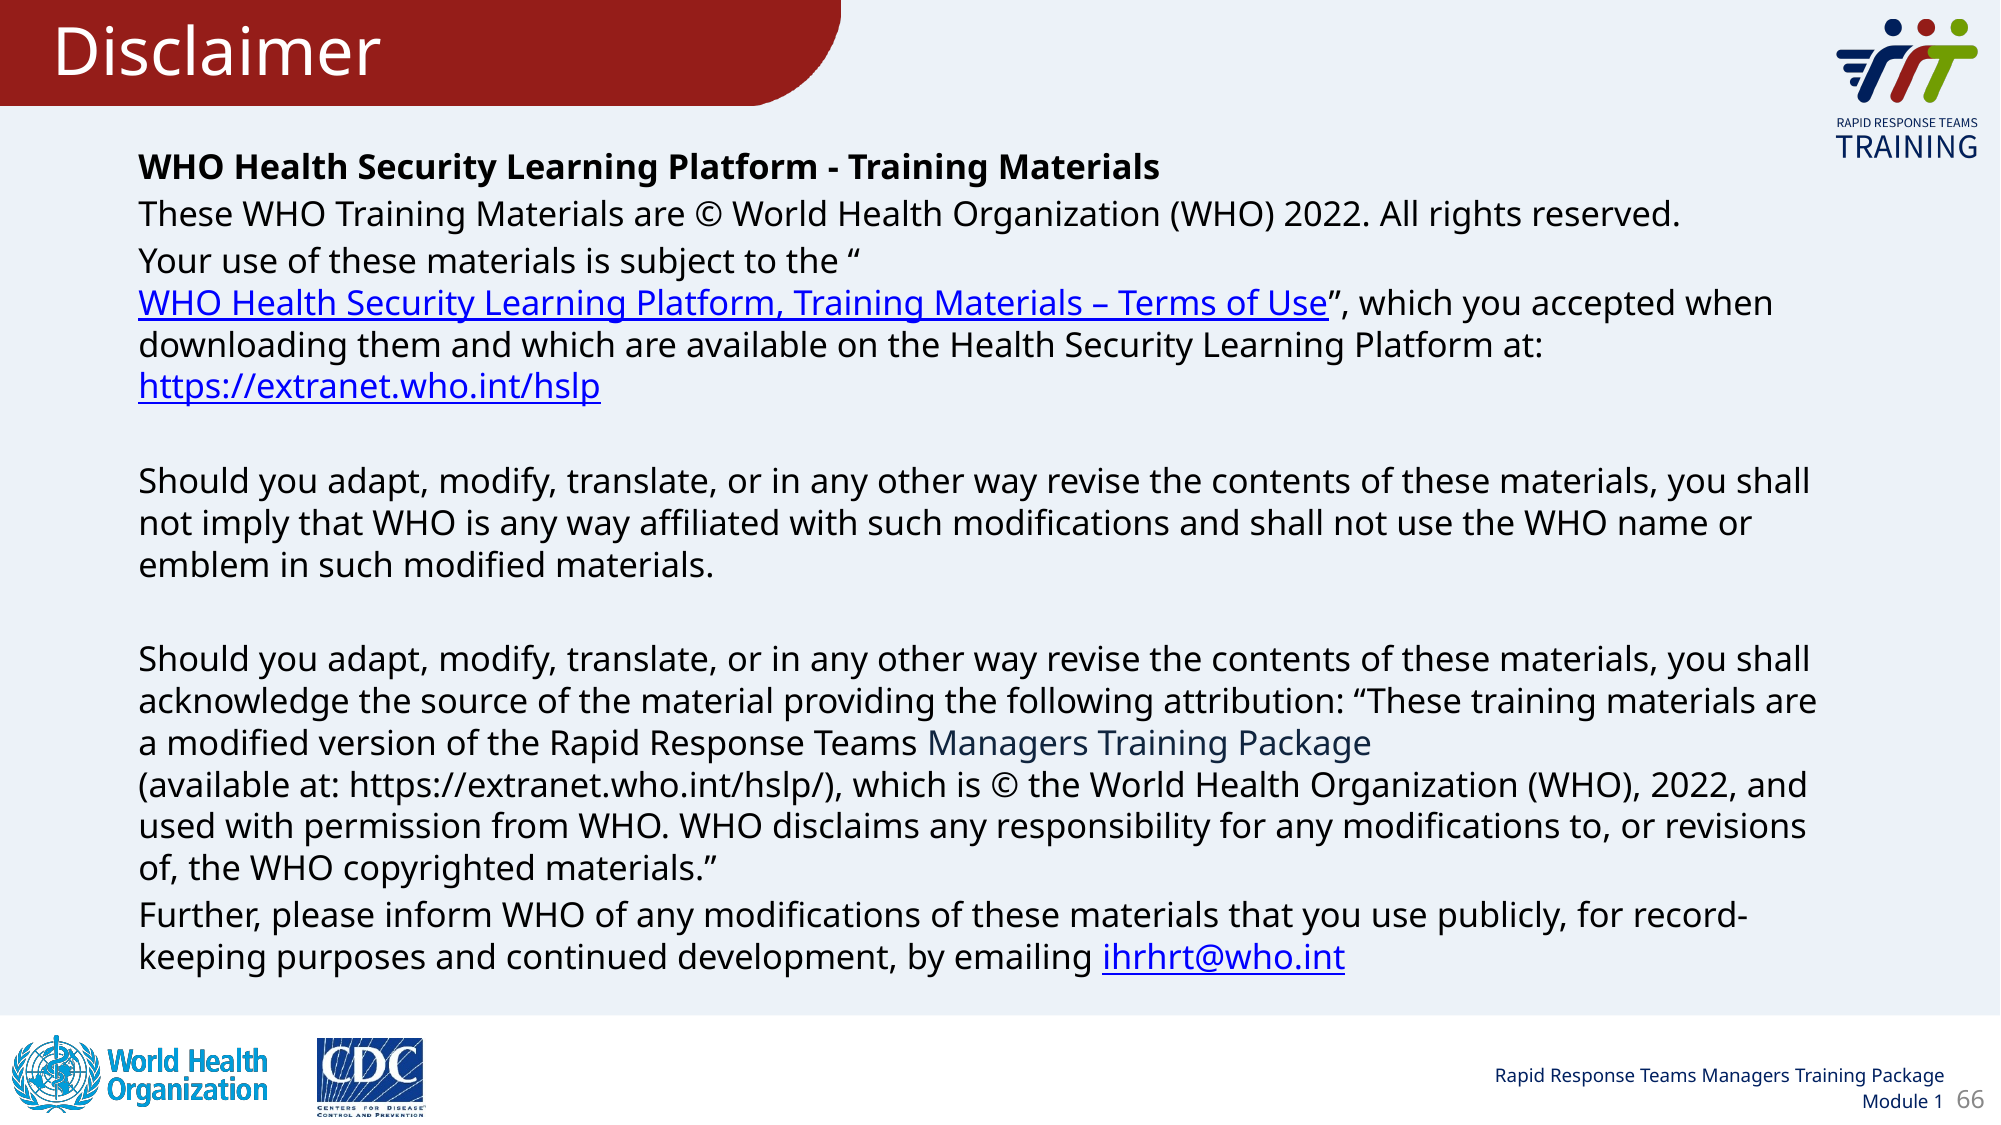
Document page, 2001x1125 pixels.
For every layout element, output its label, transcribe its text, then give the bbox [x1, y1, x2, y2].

text_box 66 [1557, 1075, 1993, 1121]
picture [36, 1088, 78, 1105]
picture [34, 1054, 43, 1078]
picture [317, 1038, 426, 1117]
picture [46, 1056, 54, 1062]
picture [71, 1053, 90, 1091]
picture [50, 1108, 62, 1113]
picture [12, 1035, 54, 1068]
picture [30, 1083, 37, 1091]
picture [40, 1062, 47, 1070]
picture [22, 1062, 26, 1077]
picture [12, 1083, 48, 1113]
list WHO Health Security Learning Platform - Training Materials​ These WHO Training Materials are © World Health Organization (WHO) 2022. All rights reserved.​ Your use of these materials is subject to the “WHO Health Security Learning Platform, Training Materials – Terms of Use”, which you accepted when downloading them and which are available on the Health Security Learning Platform at: https://extranet.who.int/hslp ​ ​ Should you adapt, modify, translate, or in any other way revise the contents of these materials, you shall not imply that WHO is any way affiliated with such modifications and shall not use the WHO name or emblem in such modified materials. ​ ​ Should you adapt, modify, translate, or in any other way revise the contents of these materials, you shall acknowledge the source of the material providing the following attribution: “These training materials are a modified version of the Rapid Response Teams Managers Training Package (available at: https://extranet.who.int/hslp/), which is © the World Health Organization (WHO), 2022, and used with permission from WHO. WHO disclaims any responsibility for any modifications to, or revisions of, the WHO copyrighted materials.” ​ Further, please inform WHO of any modifications of these materials that you use publicly, for record-keeping purposes and continued development, by emailing ihrhrt@who.int​ [130, 137, 1846, 993]
picture [0, 0, 841, 106]
picture [1835, 19, 1978, 167]
picture [24, 1054, 36, 1087]
picture [59, 1035, 267, 1113]
